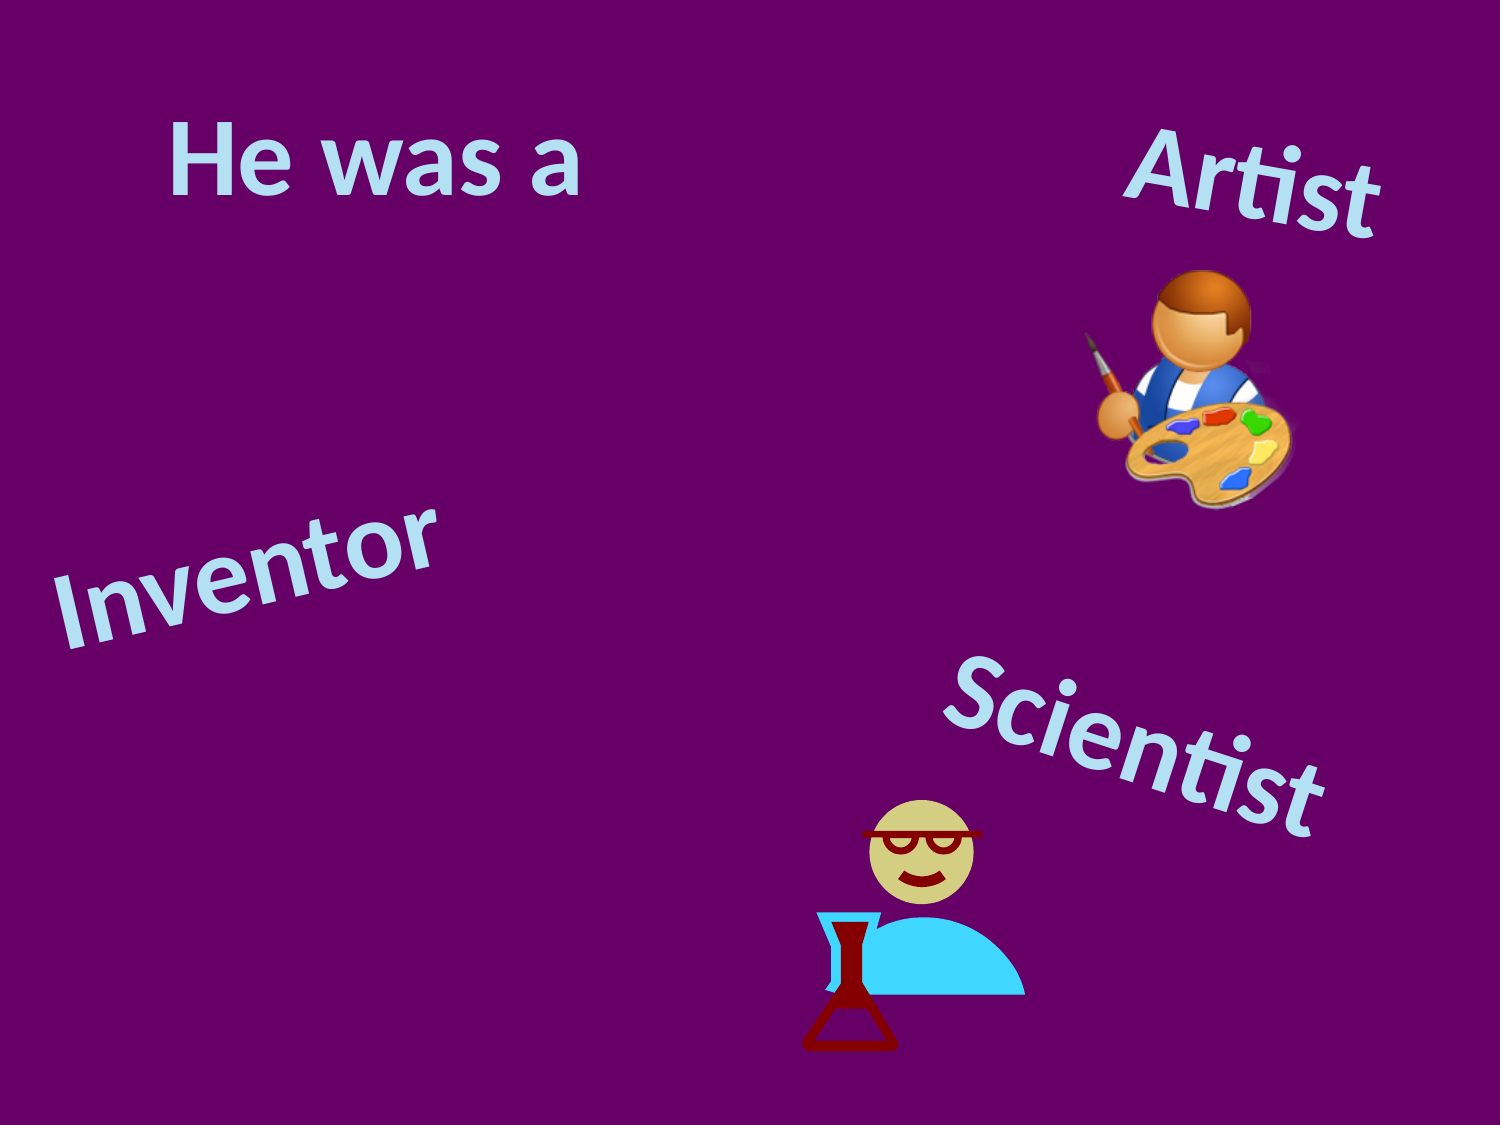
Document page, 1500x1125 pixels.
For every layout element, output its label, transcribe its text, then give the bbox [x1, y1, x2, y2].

text_box He was a [152, 74, 625, 225]
picture [799, 799, 1026, 1052]
text_box Artist [1102, 75, 1411, 273]
text_box Inventor [21, 441, 471, 685]
text_box Scientist [914, 600, 1363, 875]
picture [1074, 262, 1326, 513]
